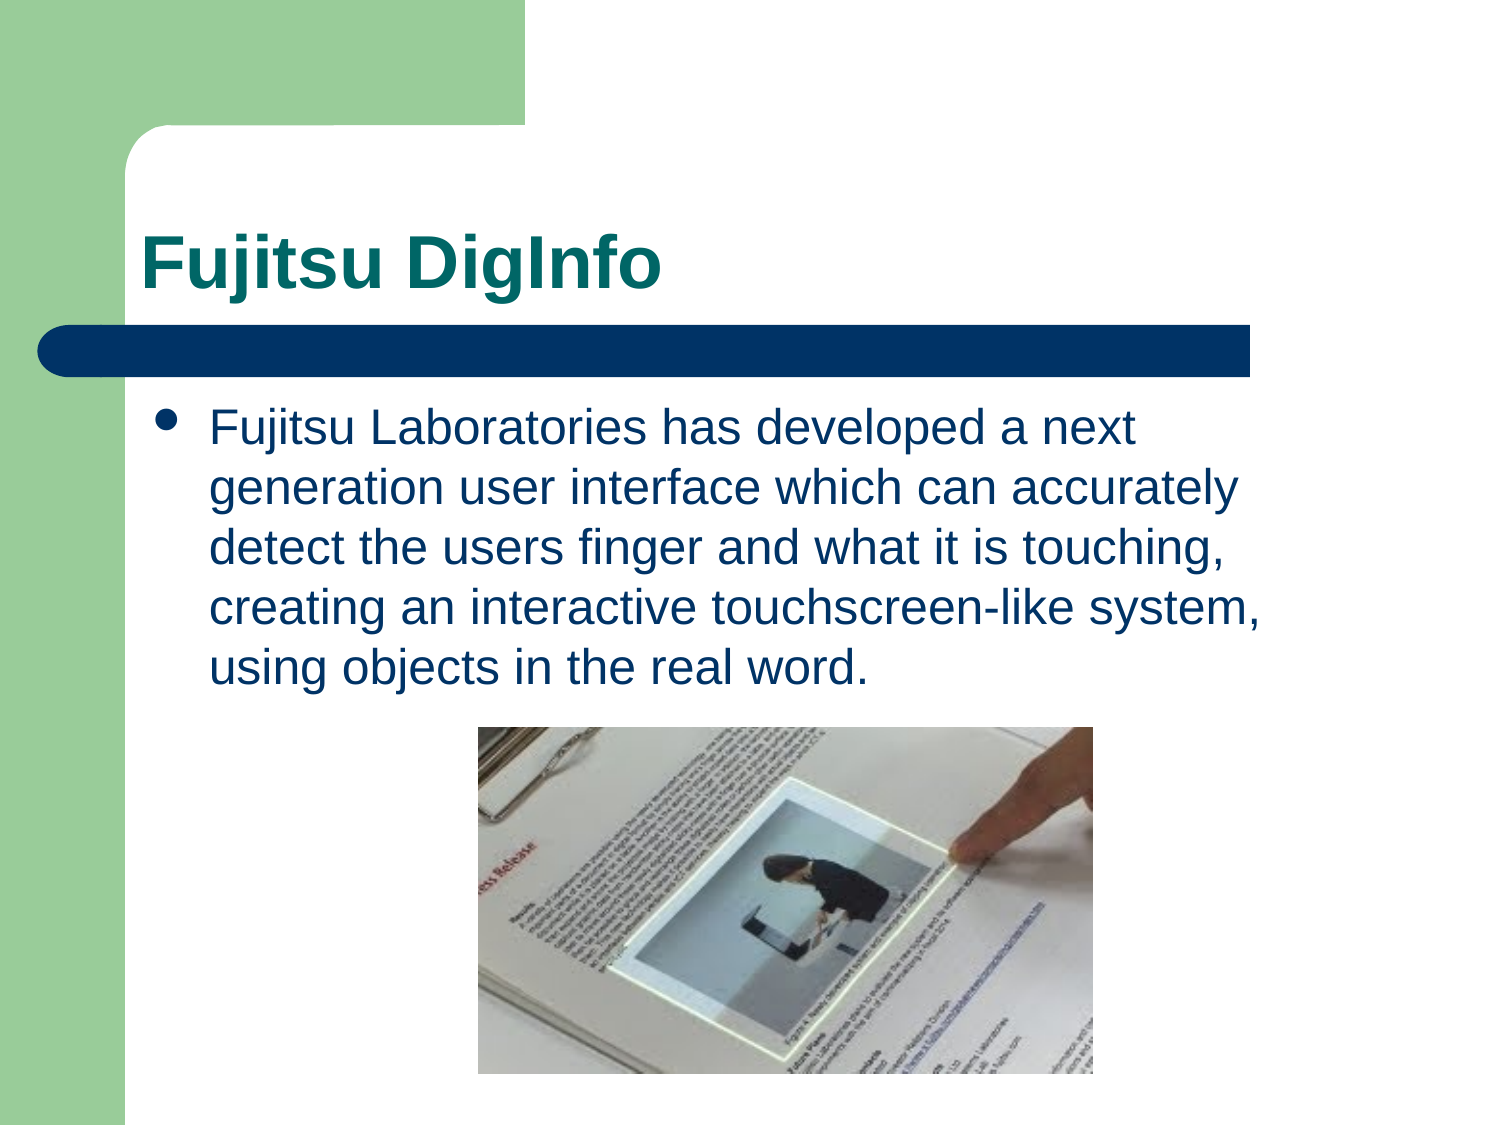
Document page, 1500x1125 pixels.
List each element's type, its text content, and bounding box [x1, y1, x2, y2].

list Fujitsu Laboratories has developed a next generation user interface which can accurately detect the users finger and what it is touching, creating an interactive touchscreen-like system, using objects in the real word. [137, 387, 1400, 999]
picture [478, 727, 1093, 1074]
title Fujitsu DigInfo [124, 124, 1426, 313]
